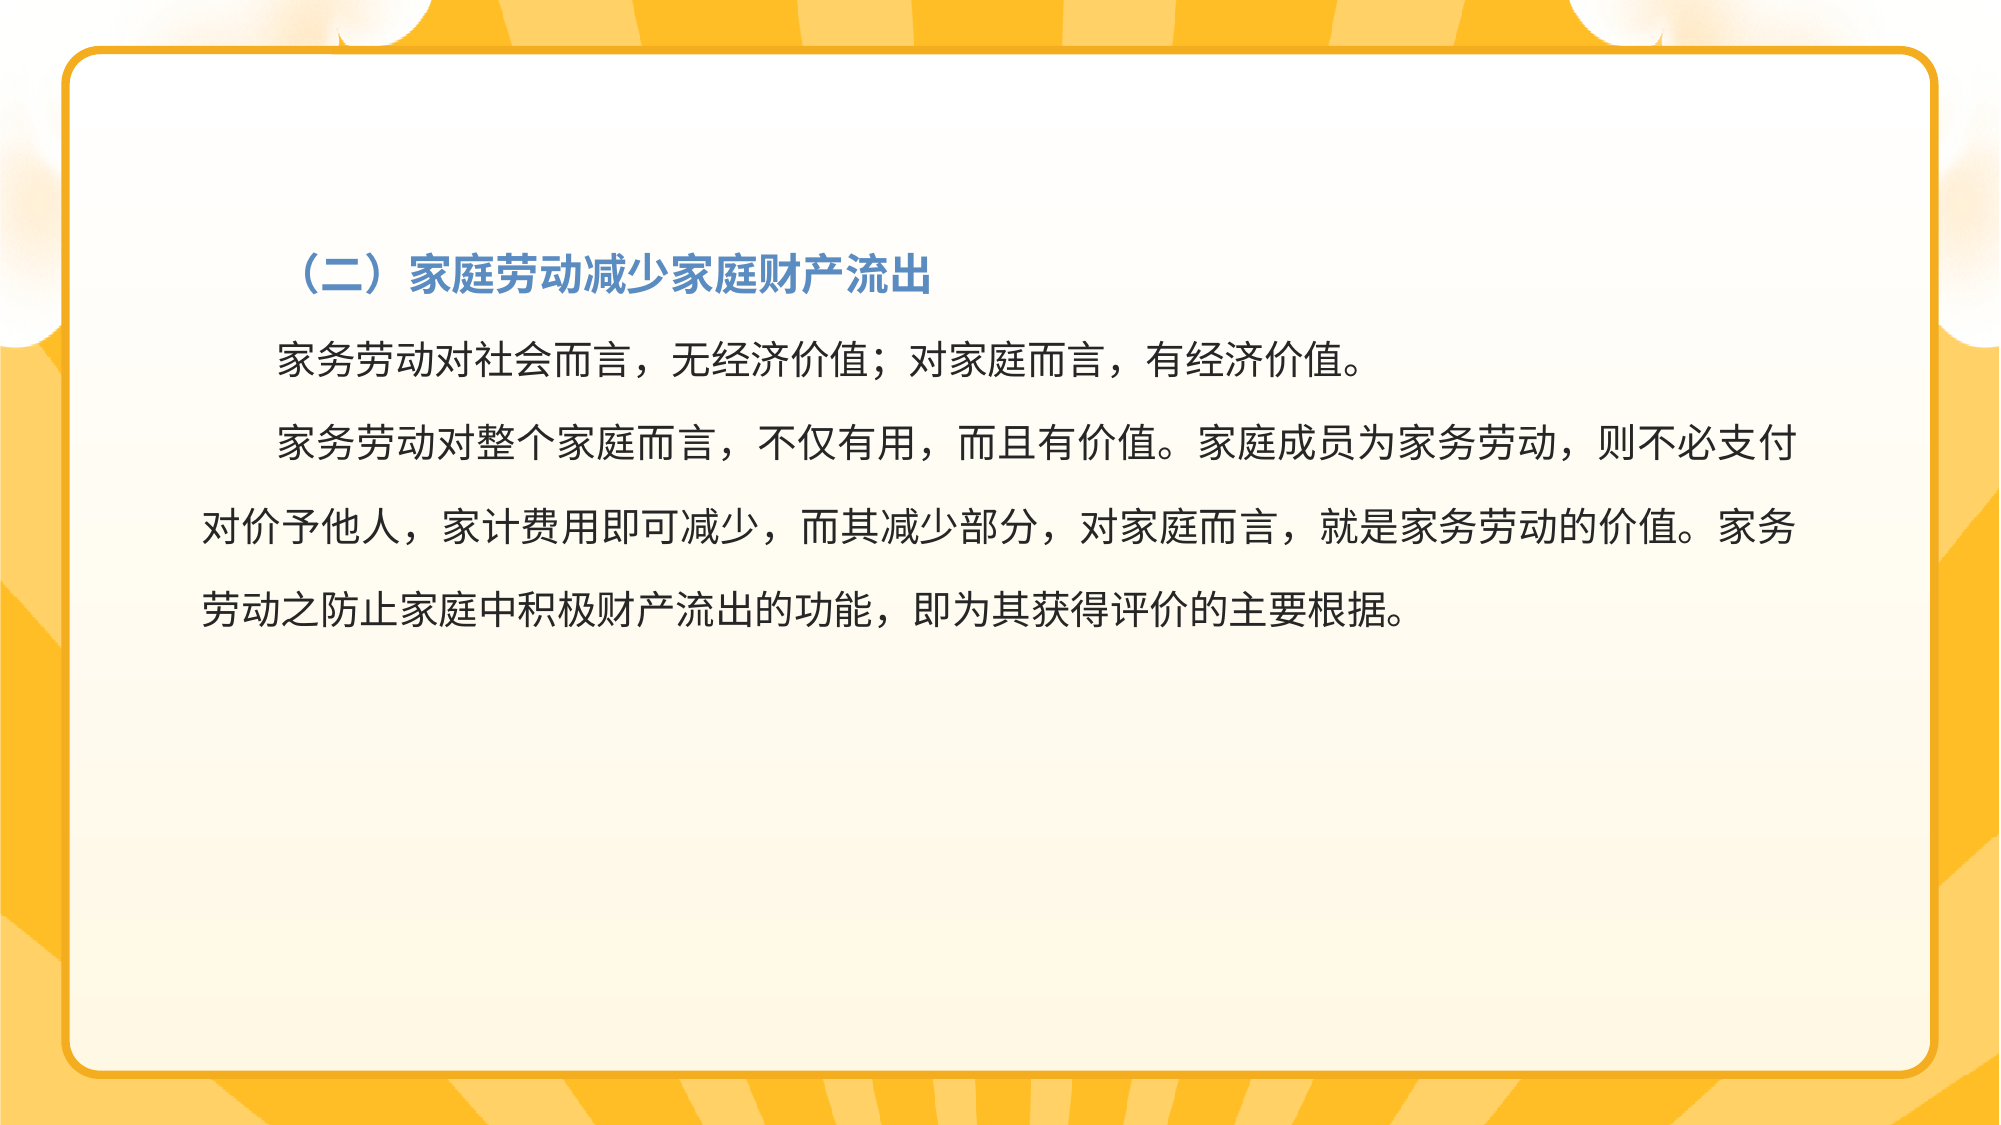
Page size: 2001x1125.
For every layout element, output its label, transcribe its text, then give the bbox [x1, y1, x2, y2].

text_box （二）家庭劳动减少家庭财产流出 家务劳动对社会而言，无经济价值；对家庭而言，有经济价值。 家务劳动对整个家庭而言，不仅有用，而且有价值。家庭成员为家务劳动，则不必支付对价予他人，家计费用即可减少，而其减少部分，对家庭而言，就是家务劳动的价值。家务劳动之防止家庭中积极财产流出的功能，即为其获得评价的主要根据。 [187, 200, 1813, 640]
picture [0, 0, 2000, 1125]
